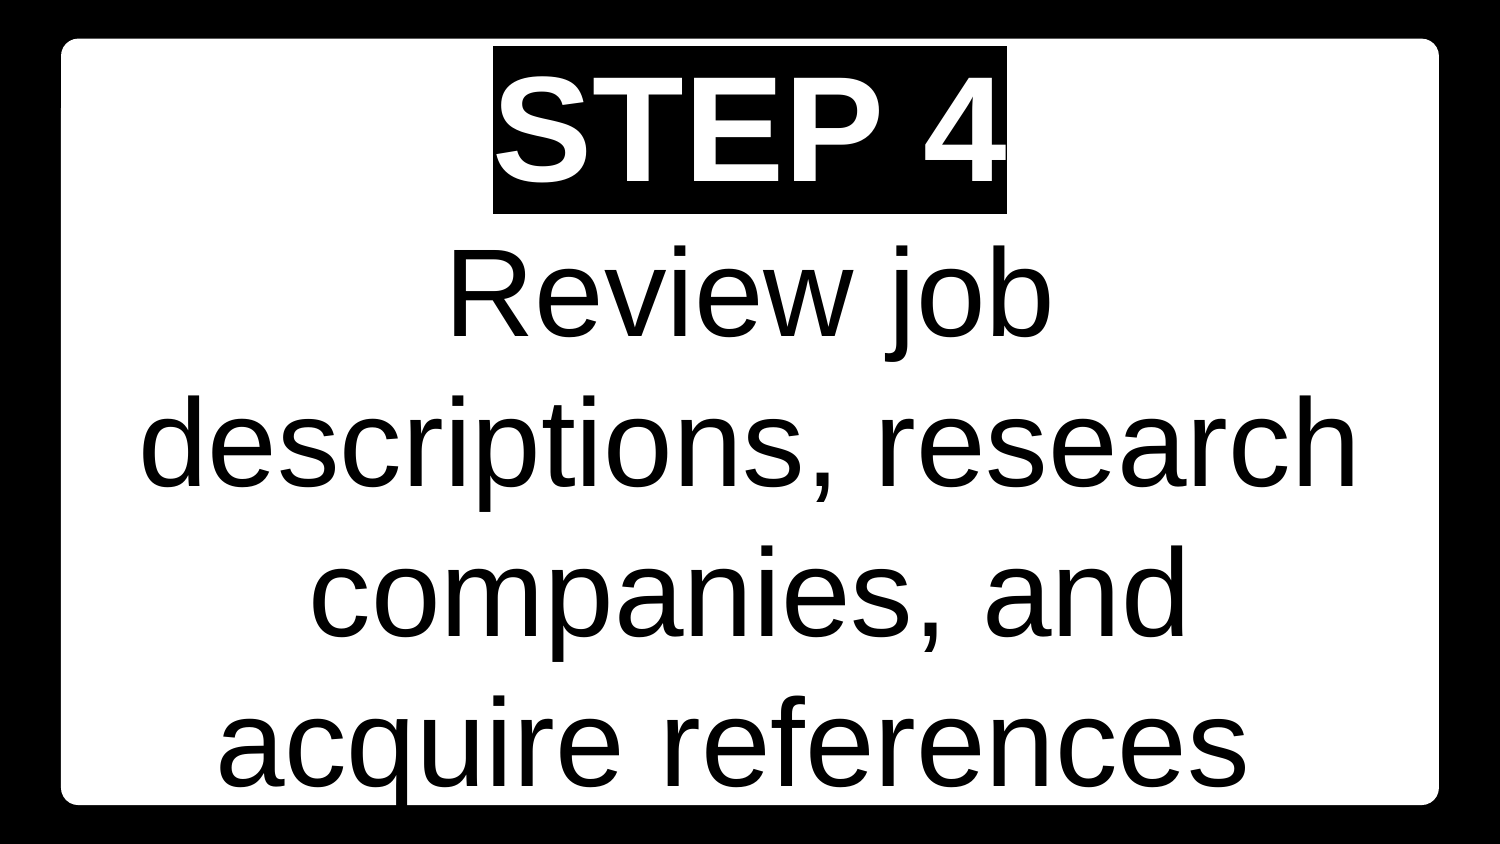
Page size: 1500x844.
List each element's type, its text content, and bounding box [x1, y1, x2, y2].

text_box STEP 4 Review job descriptions, research companies, and acquire references [109, 64, 1391, 780]
